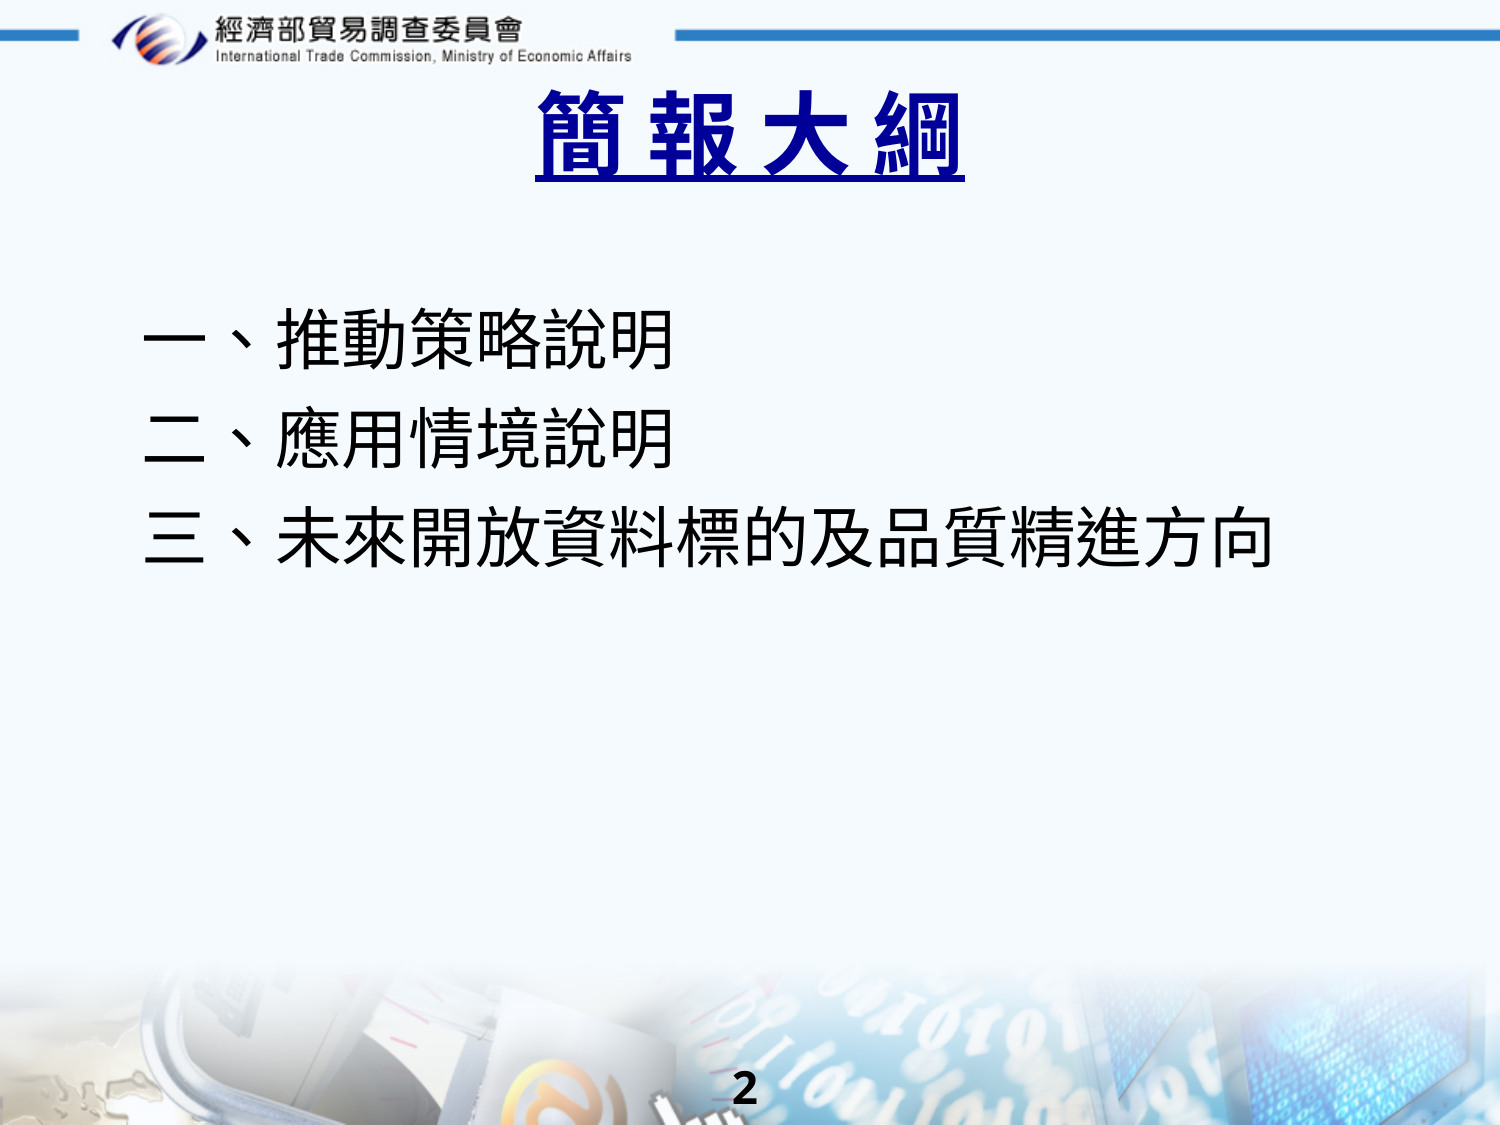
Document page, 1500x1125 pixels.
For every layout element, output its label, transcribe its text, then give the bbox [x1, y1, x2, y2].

text_box 簡 報 大 綱 [0, 69, 1500, 195]
picture [0, 195, 1500, 1125]
text_box 一、推動策略說明 二、應用情境說明 三、未來開放資料標的及品質精進方向 [126, 290, 1373, 583]
picture [0, 0, 1500, 69]
footer 1 [507, 1053, 983, 1125]
